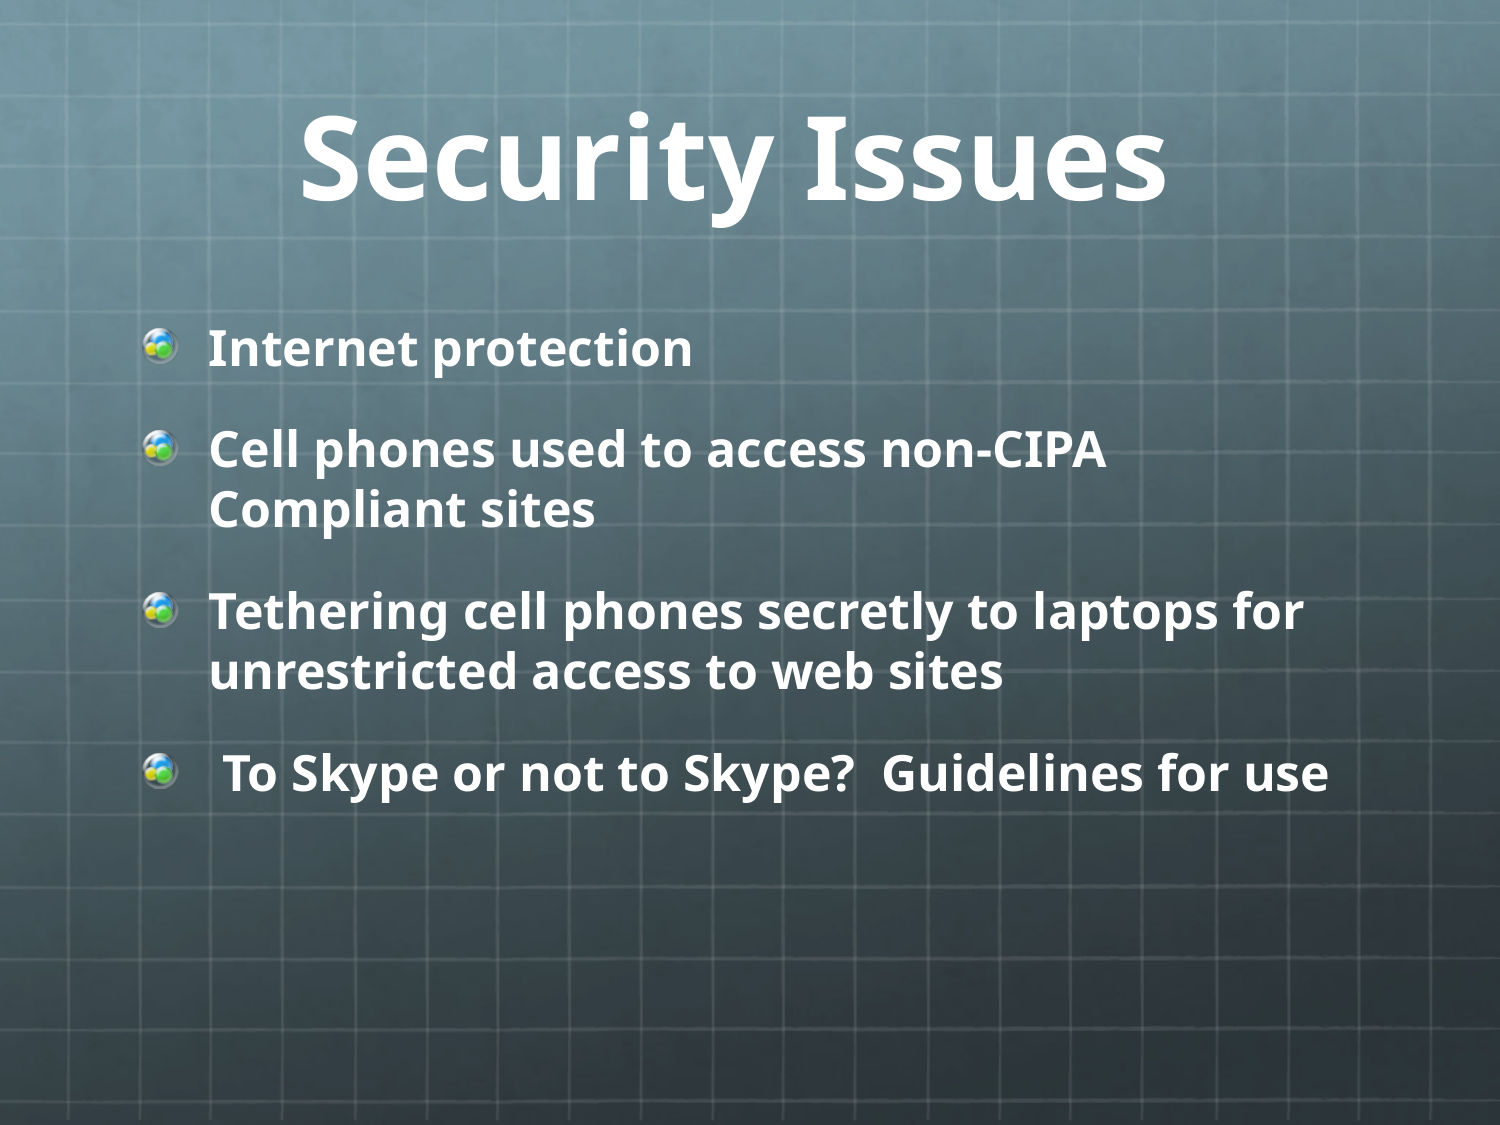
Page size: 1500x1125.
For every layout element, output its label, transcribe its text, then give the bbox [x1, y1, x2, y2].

title Security Issues [127, 17, 1372, 289]
picture [0, 0, 1500, 1125]
list Internet protection Cell phones used to access non-CIPA Compliant sites Tethering cell phones secretly to laptops for unrestricted access to web sites To Skype or not to Skype? Guidelines for use [127, 308, 1372, 958]
